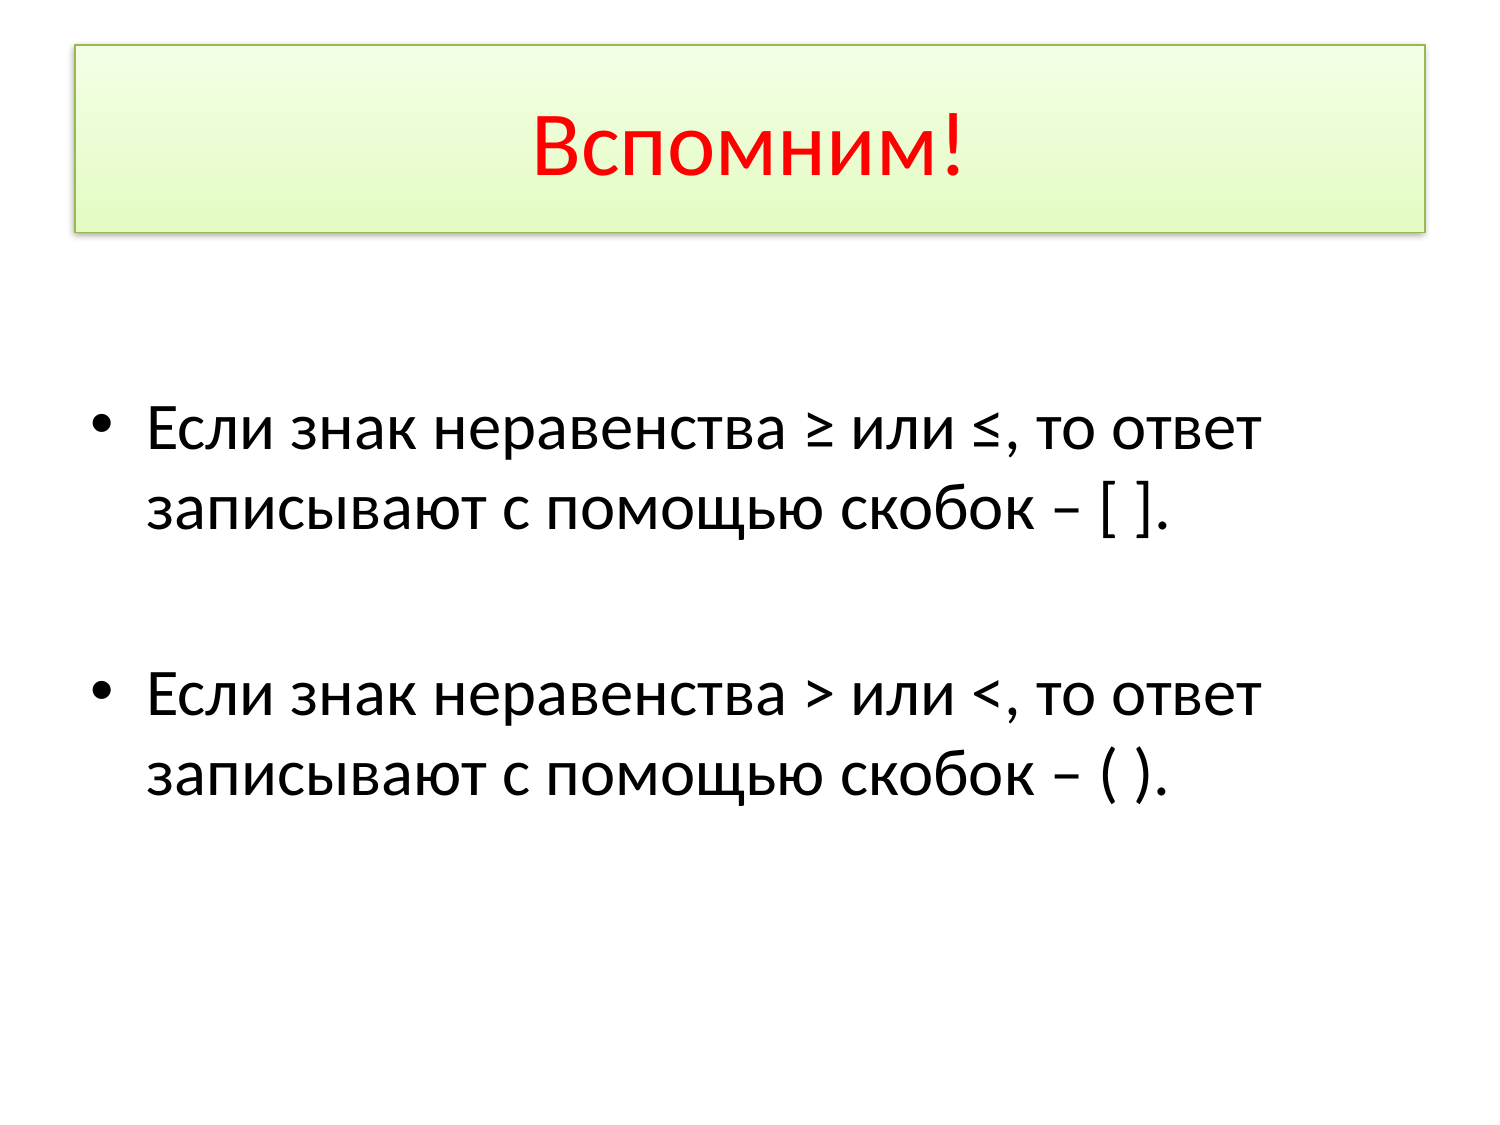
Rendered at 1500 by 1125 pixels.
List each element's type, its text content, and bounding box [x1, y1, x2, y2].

title Вспомним! [74, 44, 1426, 233]
list Если знак неравенства ≥ или ≤, то ответ записывают с помощью скобок – [ ]. Если знак неравенства > или <, то ответ записывают с помощью скобок – ( ). [74, 374, 1426, 1006]
